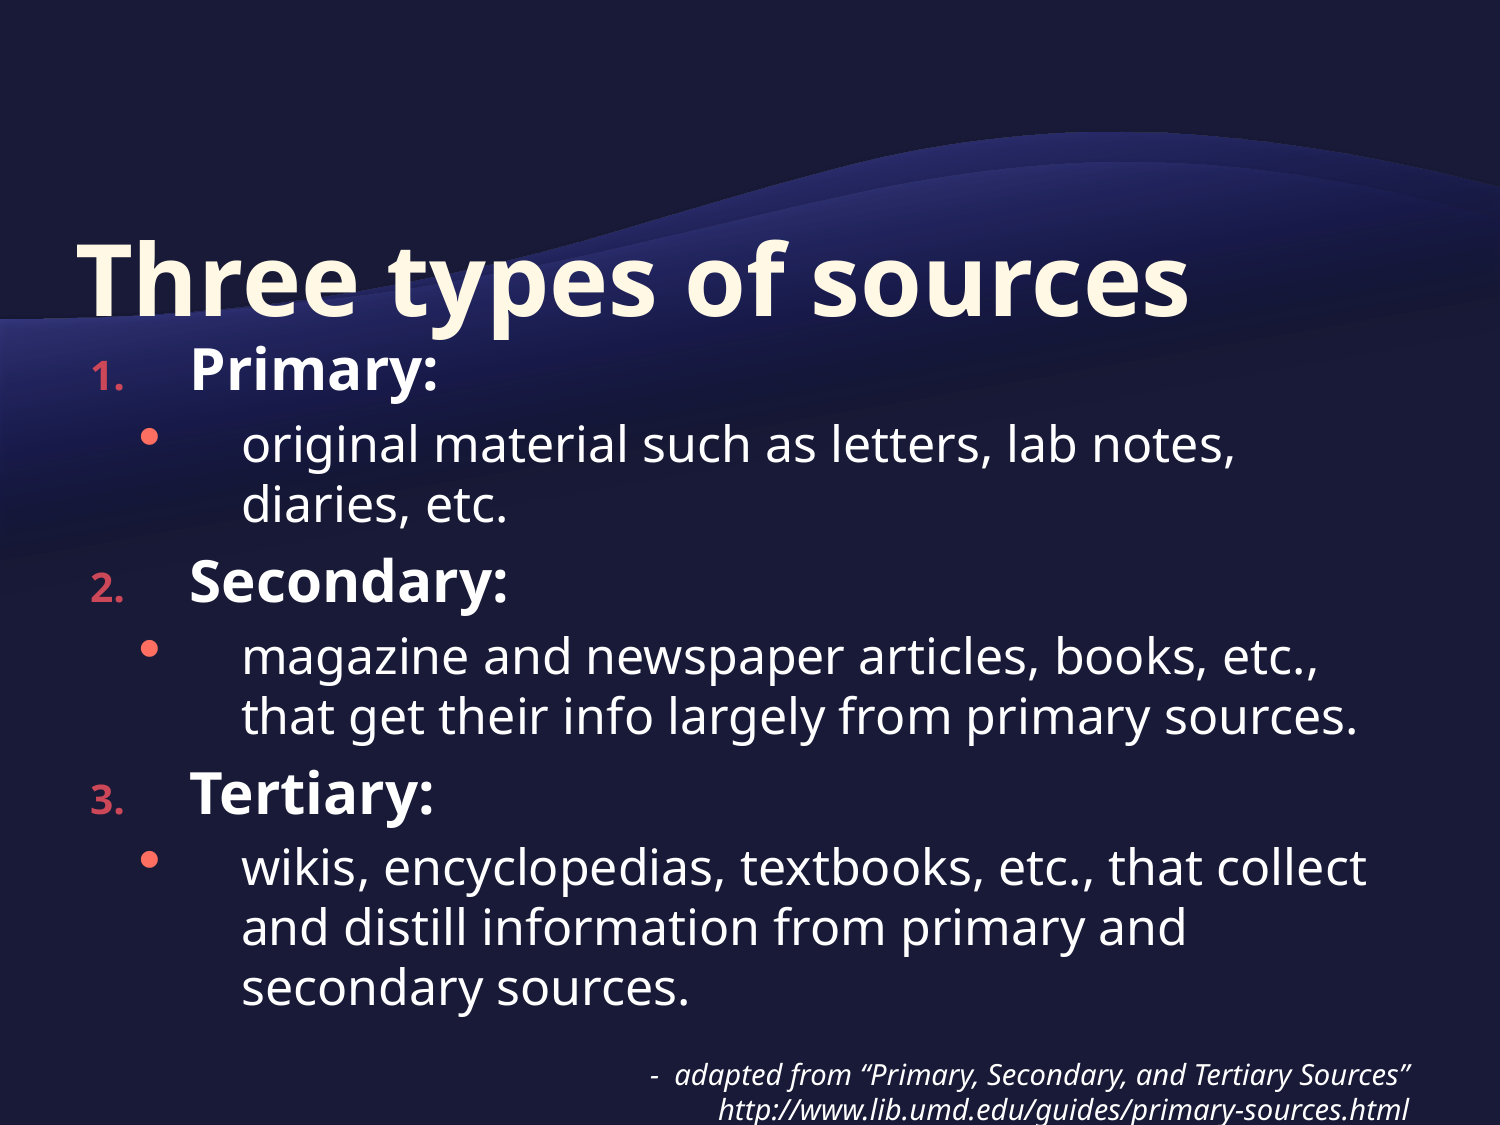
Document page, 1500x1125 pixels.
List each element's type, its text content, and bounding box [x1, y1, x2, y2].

list Primary: original material such as letters, lab notes, diaries, etc. Secondary: magazine and newspaper articles, books, etc., that get their info largely from primary sources. Tertiary: wikis, encyclopedias, textbooks, etc., that collect and distill information from primary and secondary sources. - adapted from “Primary, Secondary, and Tertiary Sources” http://www.lib.umd.edu/guides/primary-sources.html [75, 324, 1425, 1068]
title Three types of sources [75, 87, 1425, 324]
